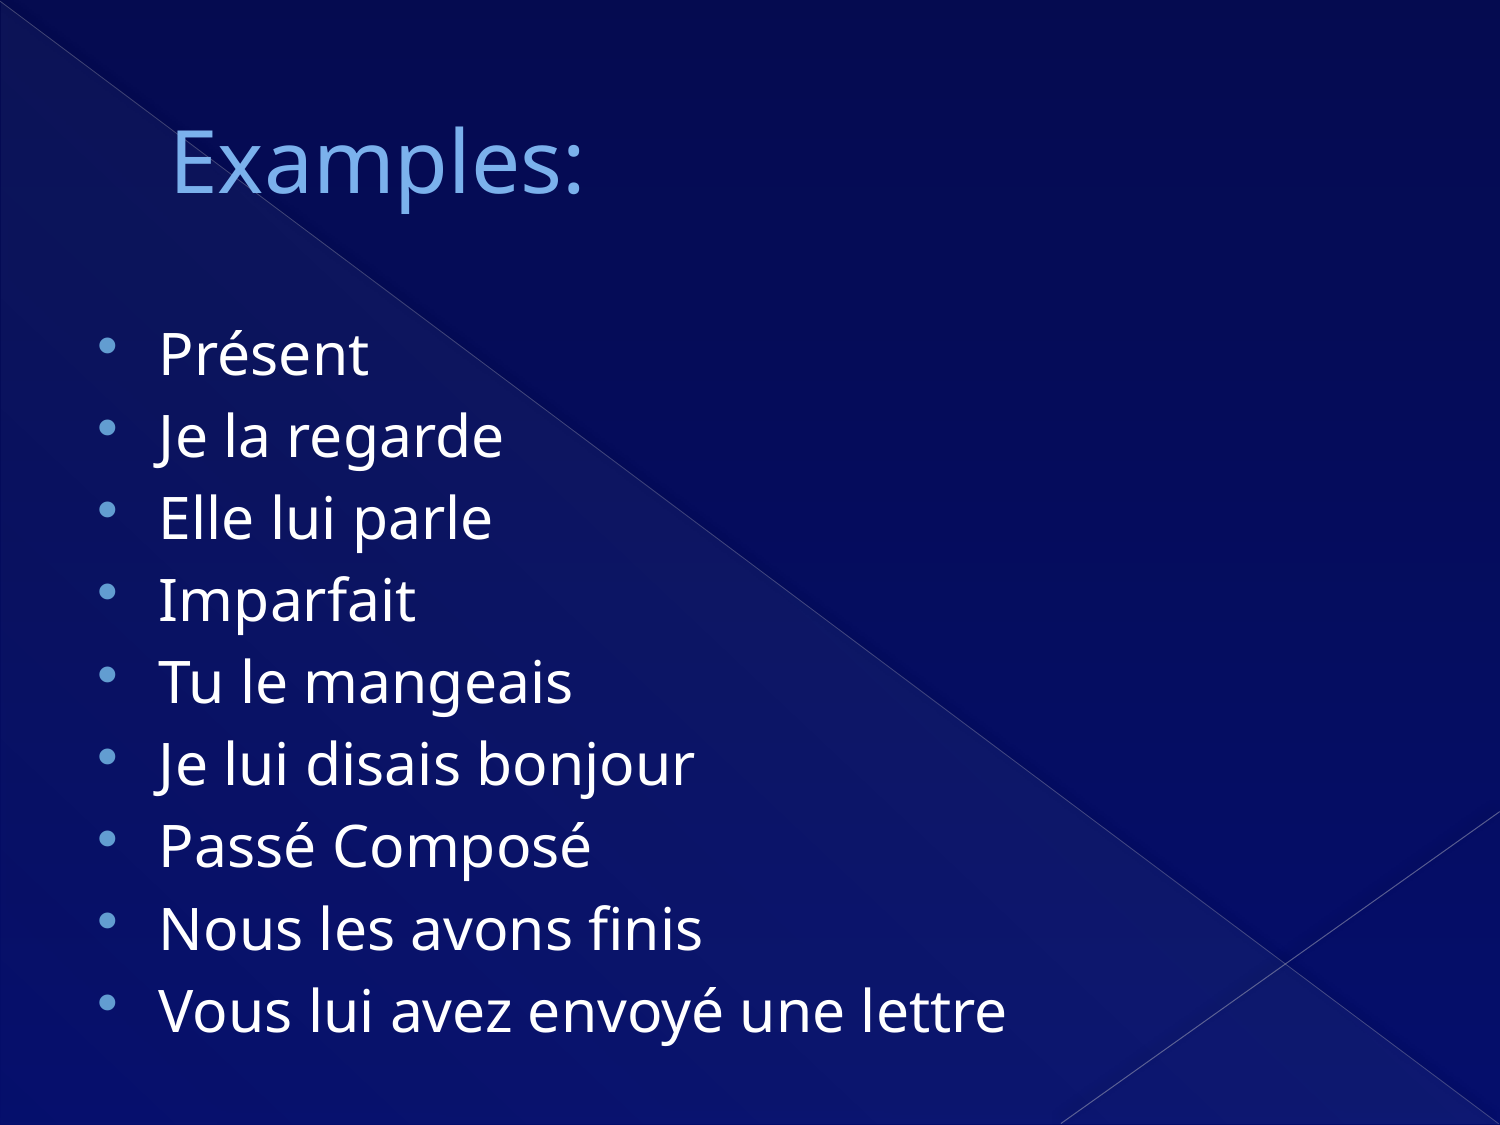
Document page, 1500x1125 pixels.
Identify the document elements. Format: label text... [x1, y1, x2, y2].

title Examples: [75, 43, 1425, 274]
list Présent Je la regarde Elle lui parle Imparfait Tu le mangeais Je lui disais bonjour Passé Composé Nous les avons finis Vous lui avez envoyé une lettre [75, 308, 1425, 1059]
